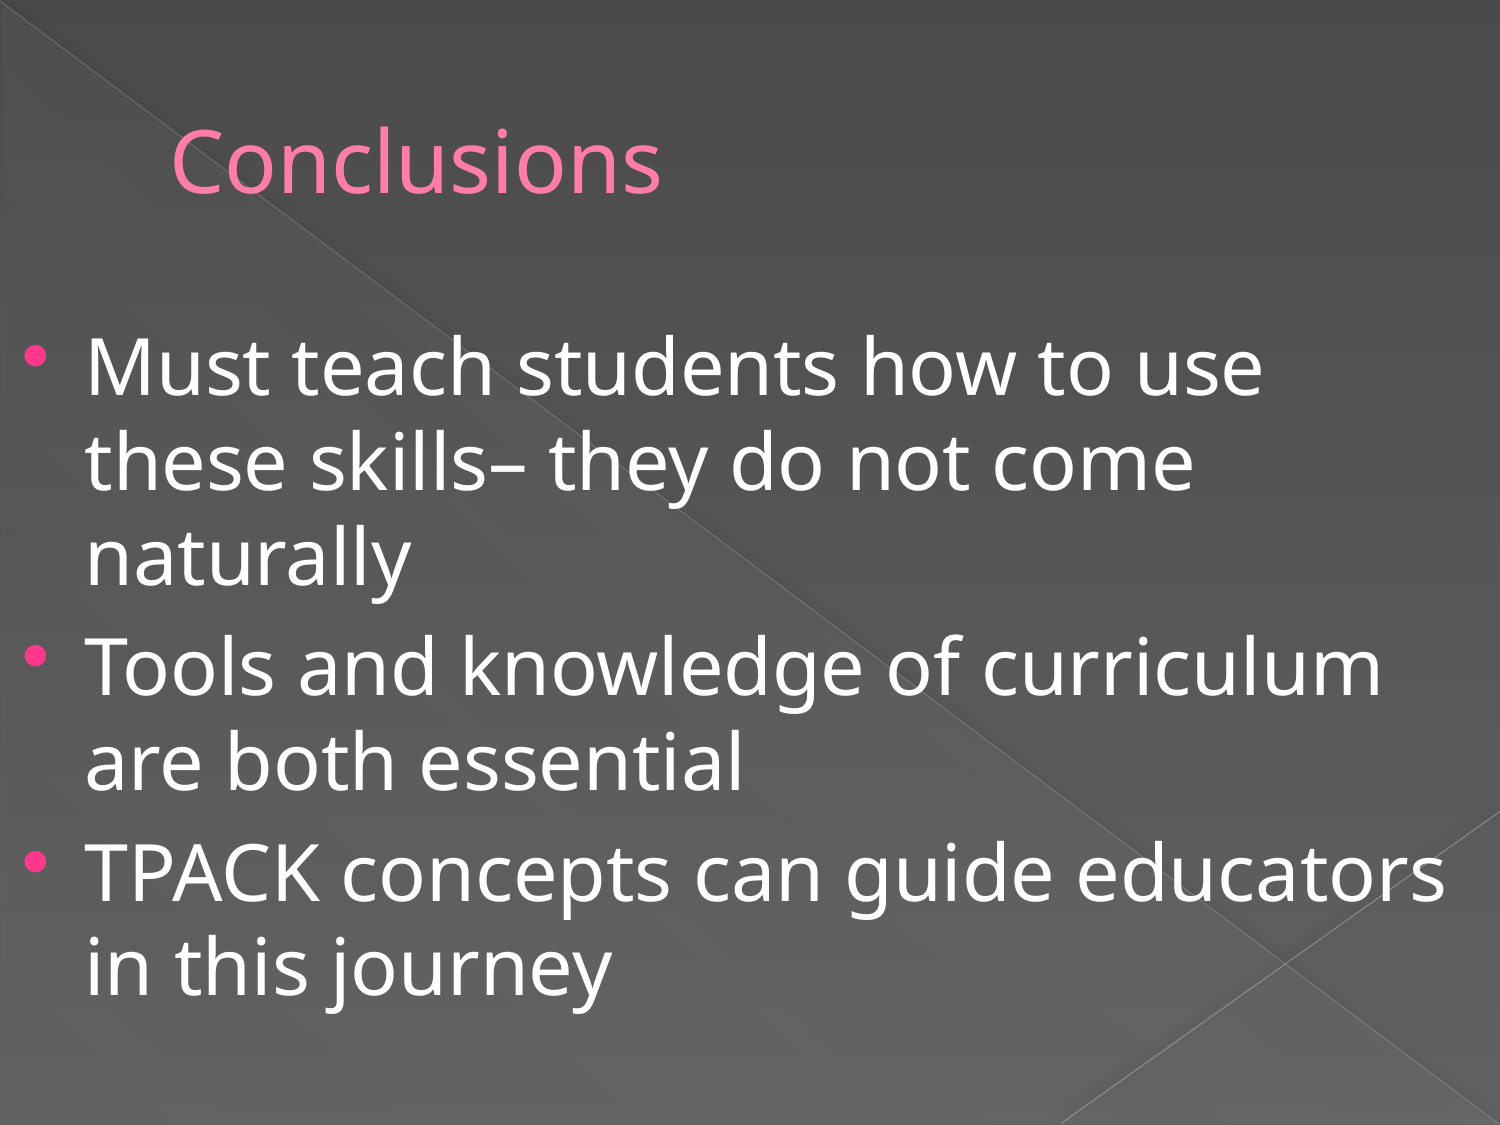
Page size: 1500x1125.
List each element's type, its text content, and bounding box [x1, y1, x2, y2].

title Conclusions [75, 43, 1425, 274]
list Must teach students how to use these skills– they do not come naturally Tools and knowledge of curriculum are both essential TPACK concepts can guide educators in this journey [0, 308, 1500, 1025]
